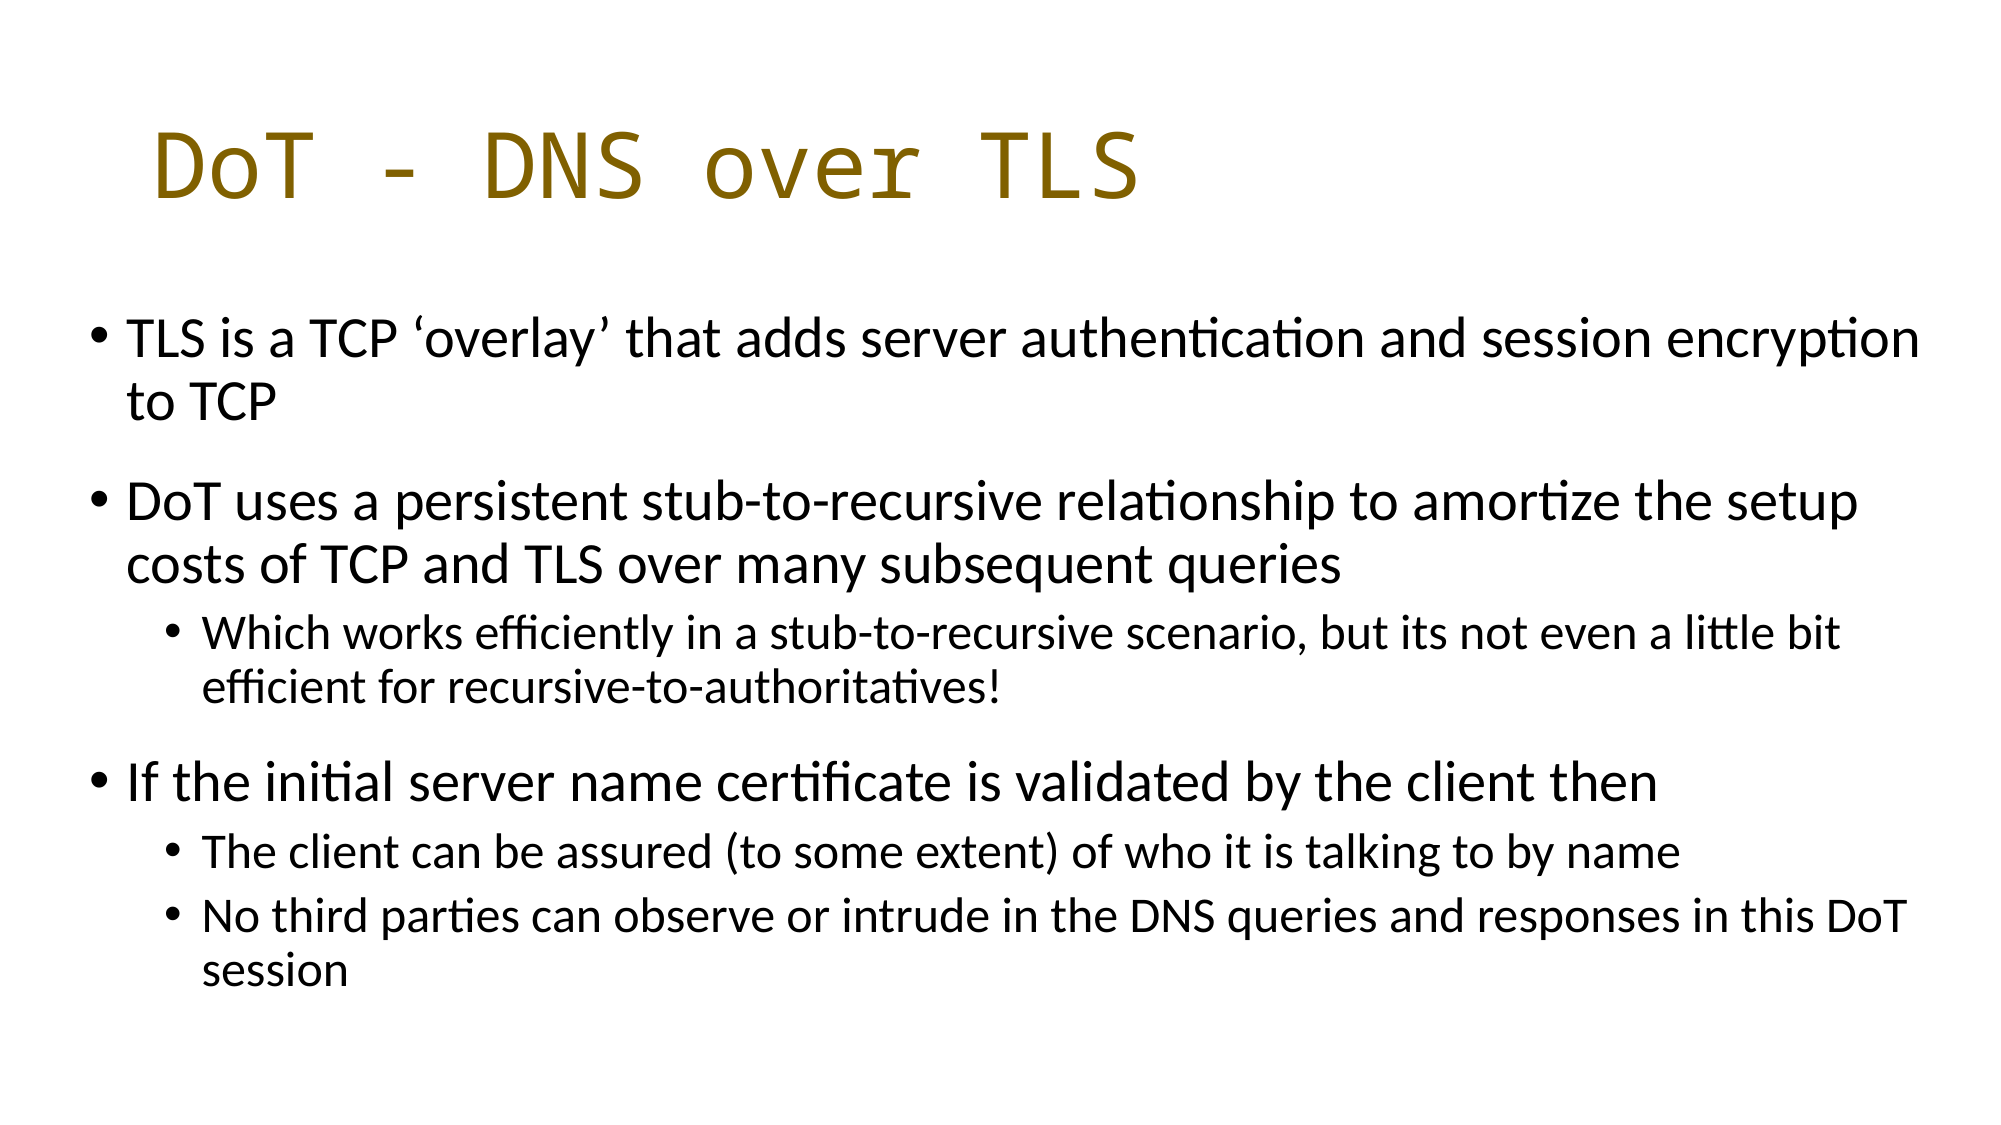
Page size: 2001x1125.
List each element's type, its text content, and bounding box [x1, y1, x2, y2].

title DoT - DNS over TLS [137, 59, 1863, 278]
list TLS is a TCP ‘overlay’ that adds server authentication and session encryption to TCP DoT uses a persistent stub-to-recursive relationship to amortize the setup costs of TCP and TLS over many subsequent queries Which works efficiently in a stub-to-recursive scenario, but its not even a little bit efficient for recursive-to-authoritatives! If the initial server name certificate is validated by the client then The client can be assured (to some extent) of who it is talking to by name No third parties can observe or intrude in the DNS queries and responses in this DoT session [74, 299, 1968, 1014]
